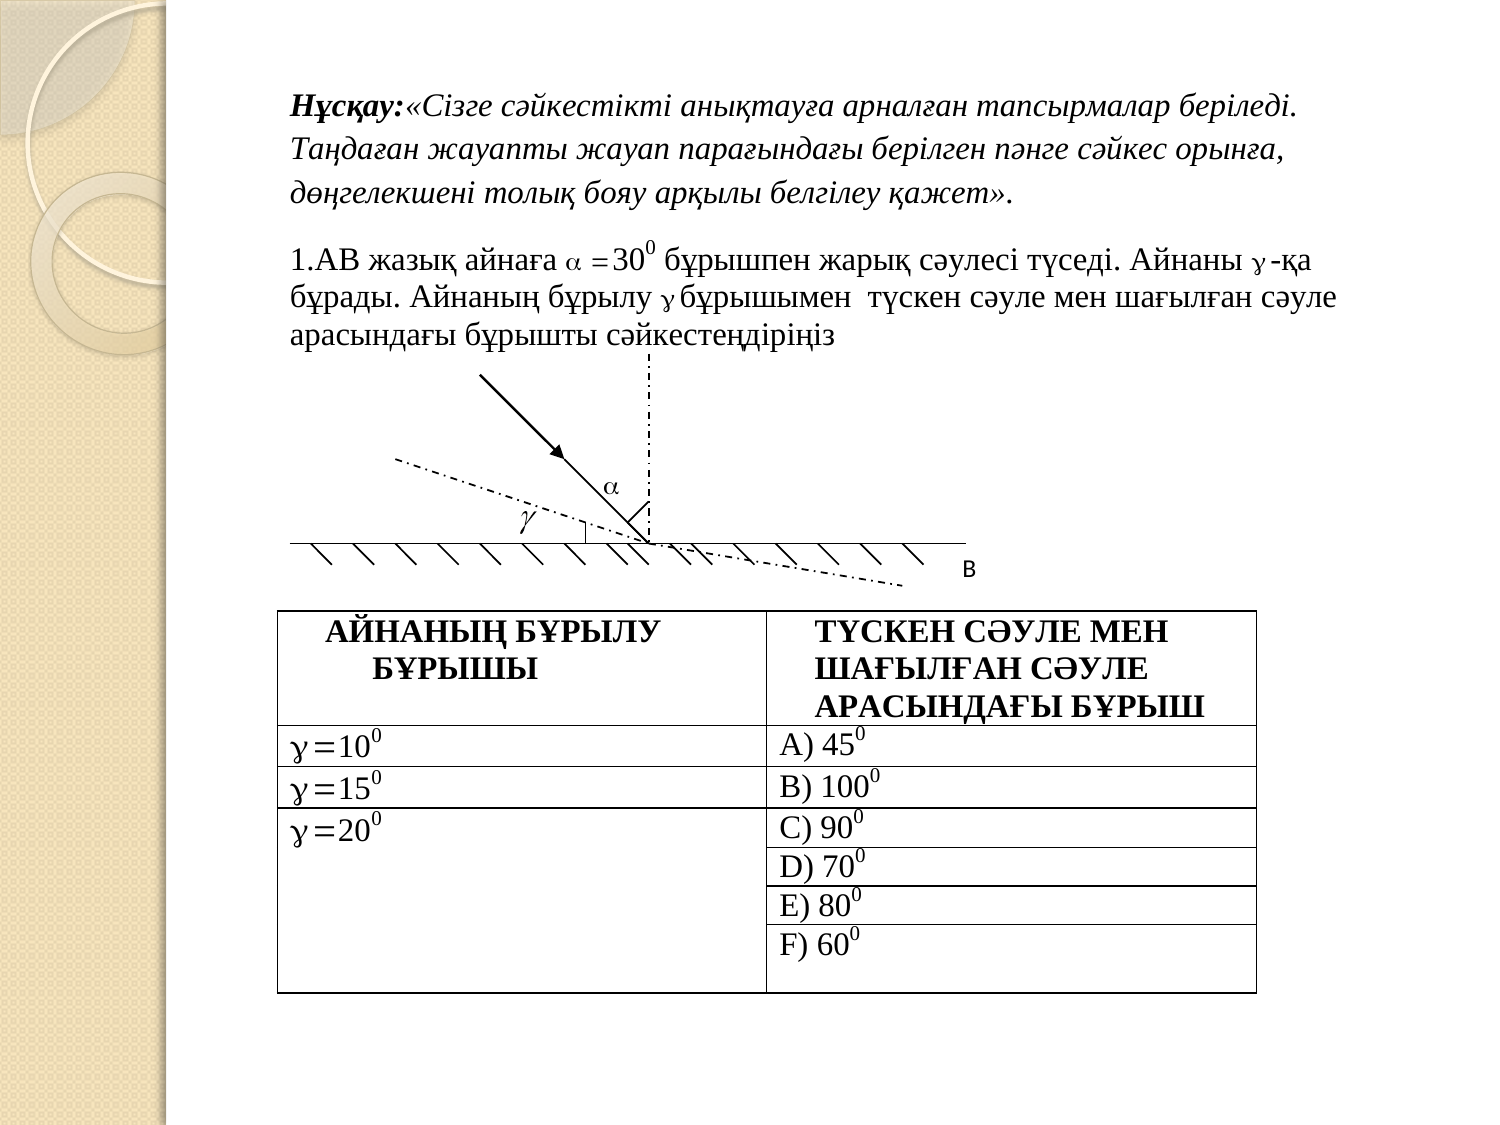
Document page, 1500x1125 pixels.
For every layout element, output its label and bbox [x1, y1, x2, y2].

list [276, 86, 1400, 1054]
